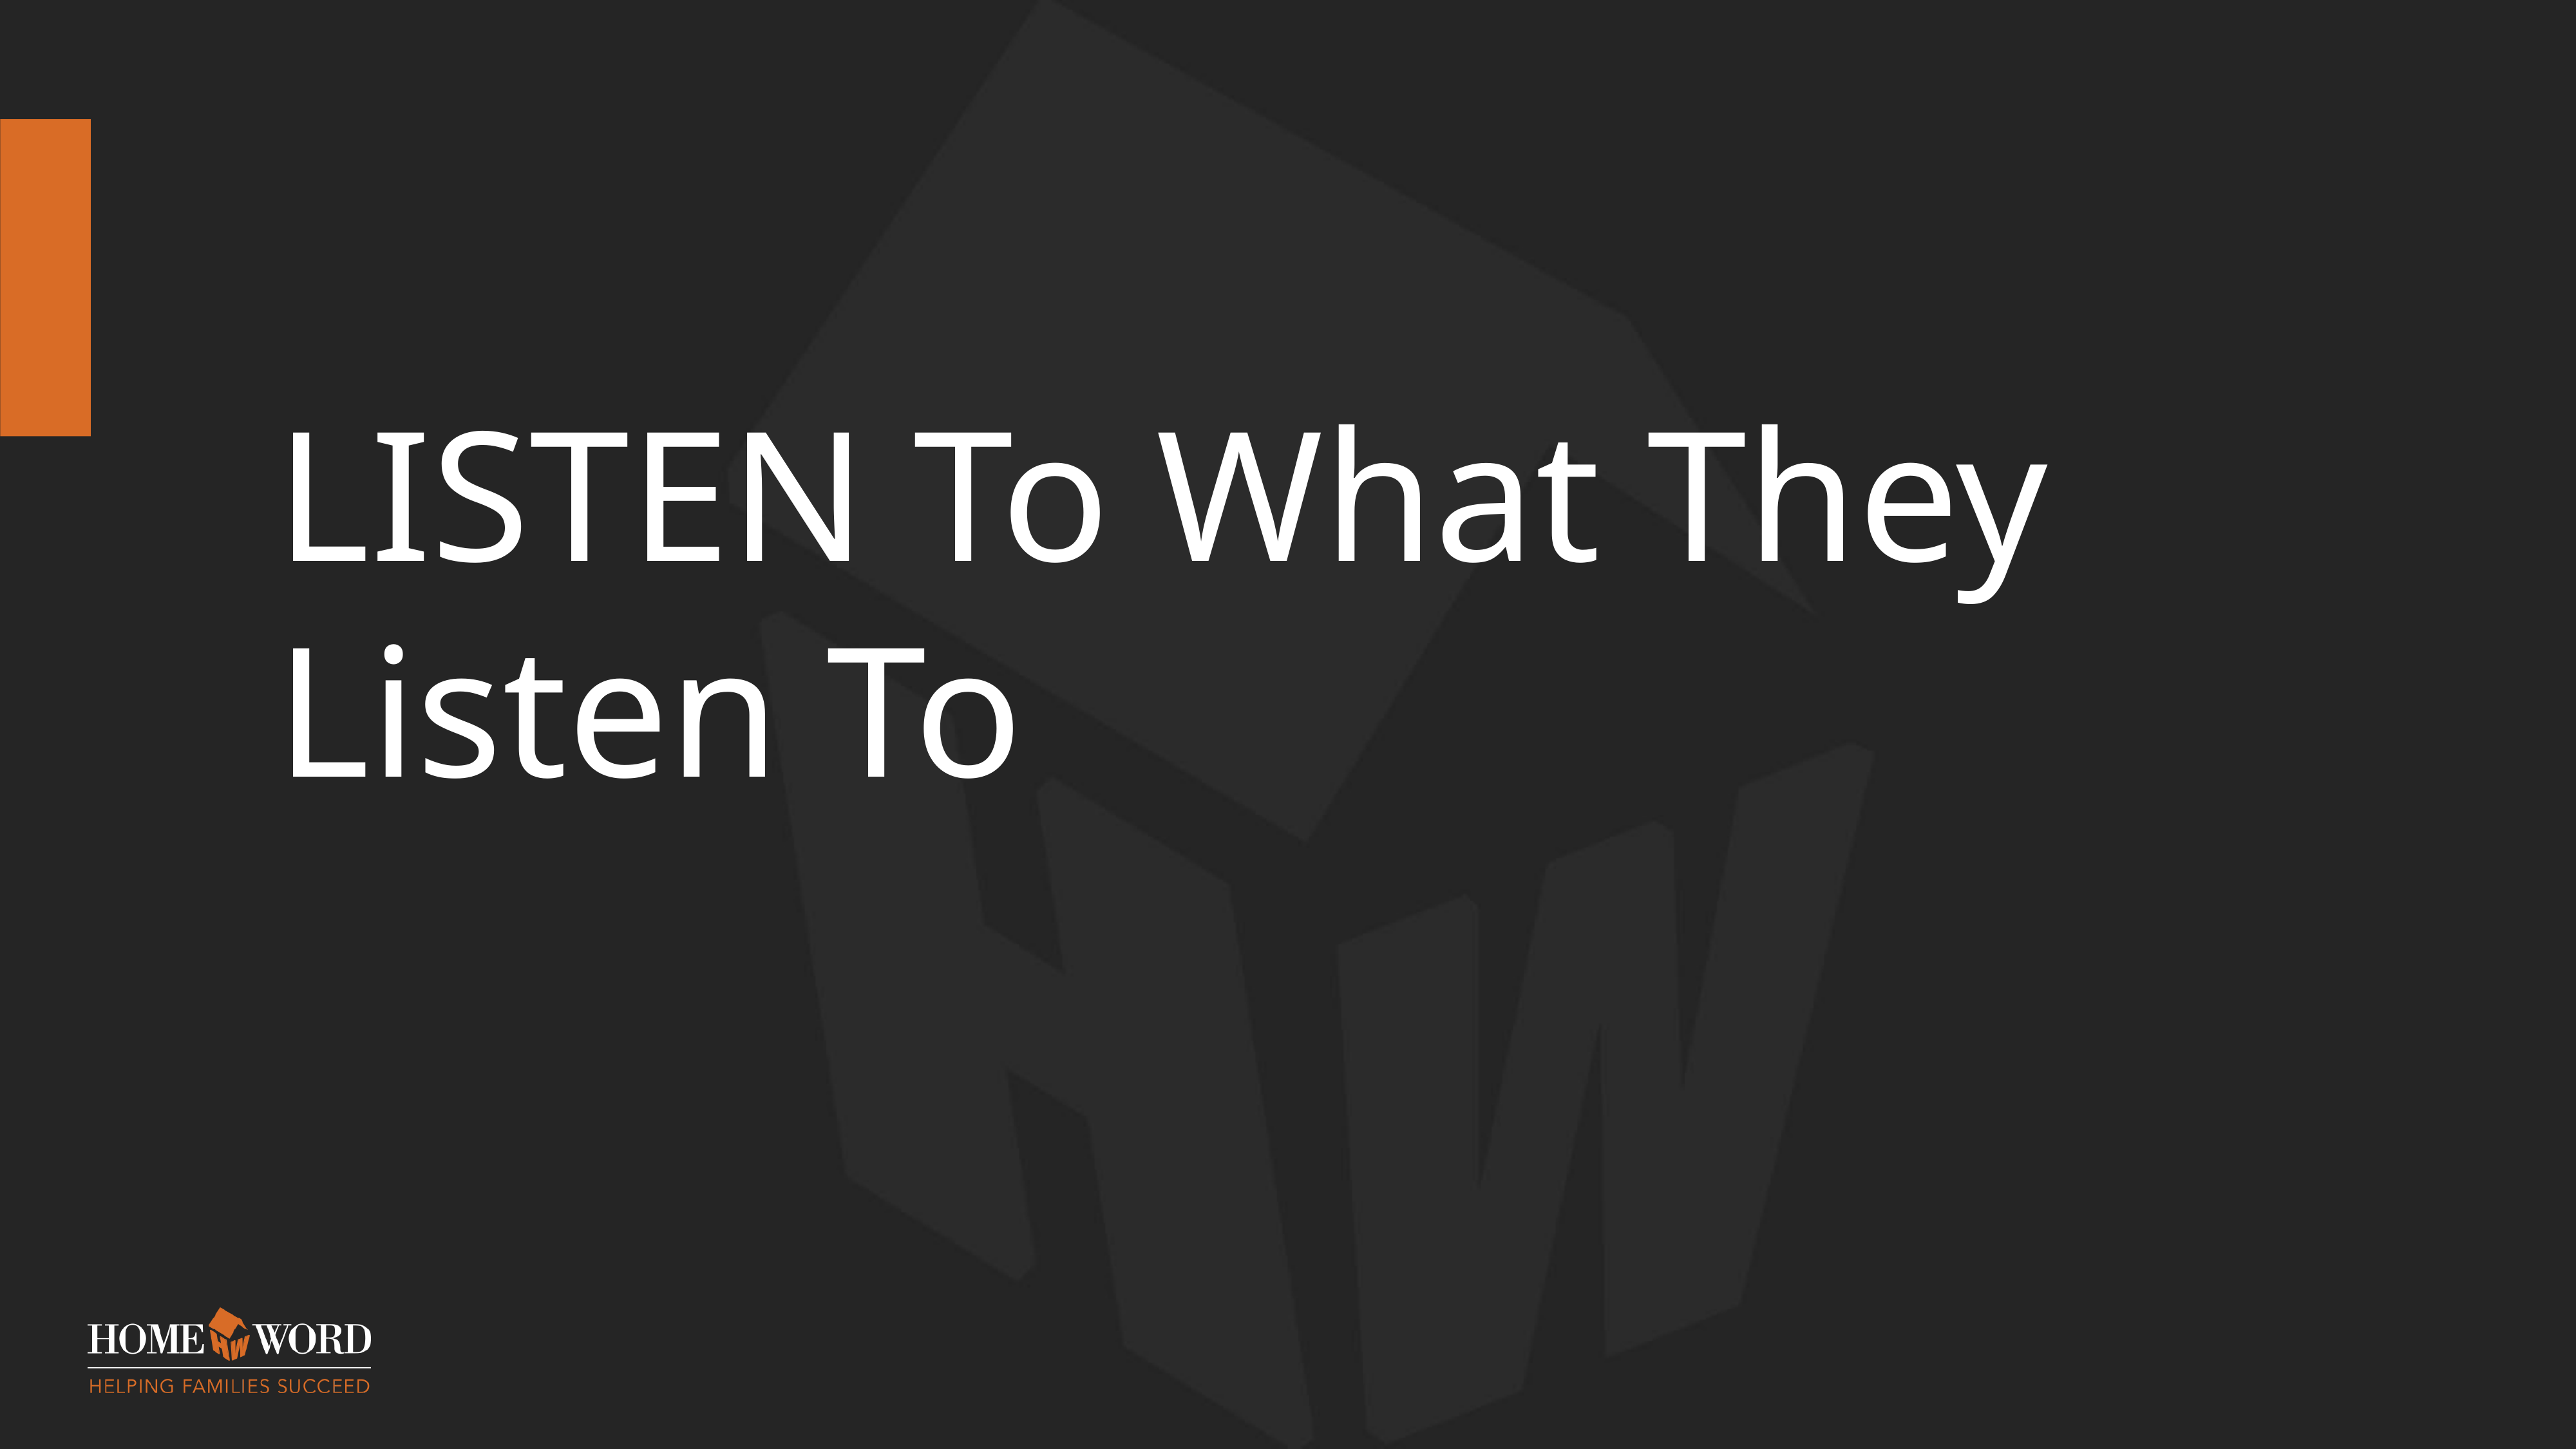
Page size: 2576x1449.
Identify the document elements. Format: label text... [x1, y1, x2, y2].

title LISTEN To What They Listen To [270, 375, 2190, 1074]
picture [0, 0, 2576, 1449]
